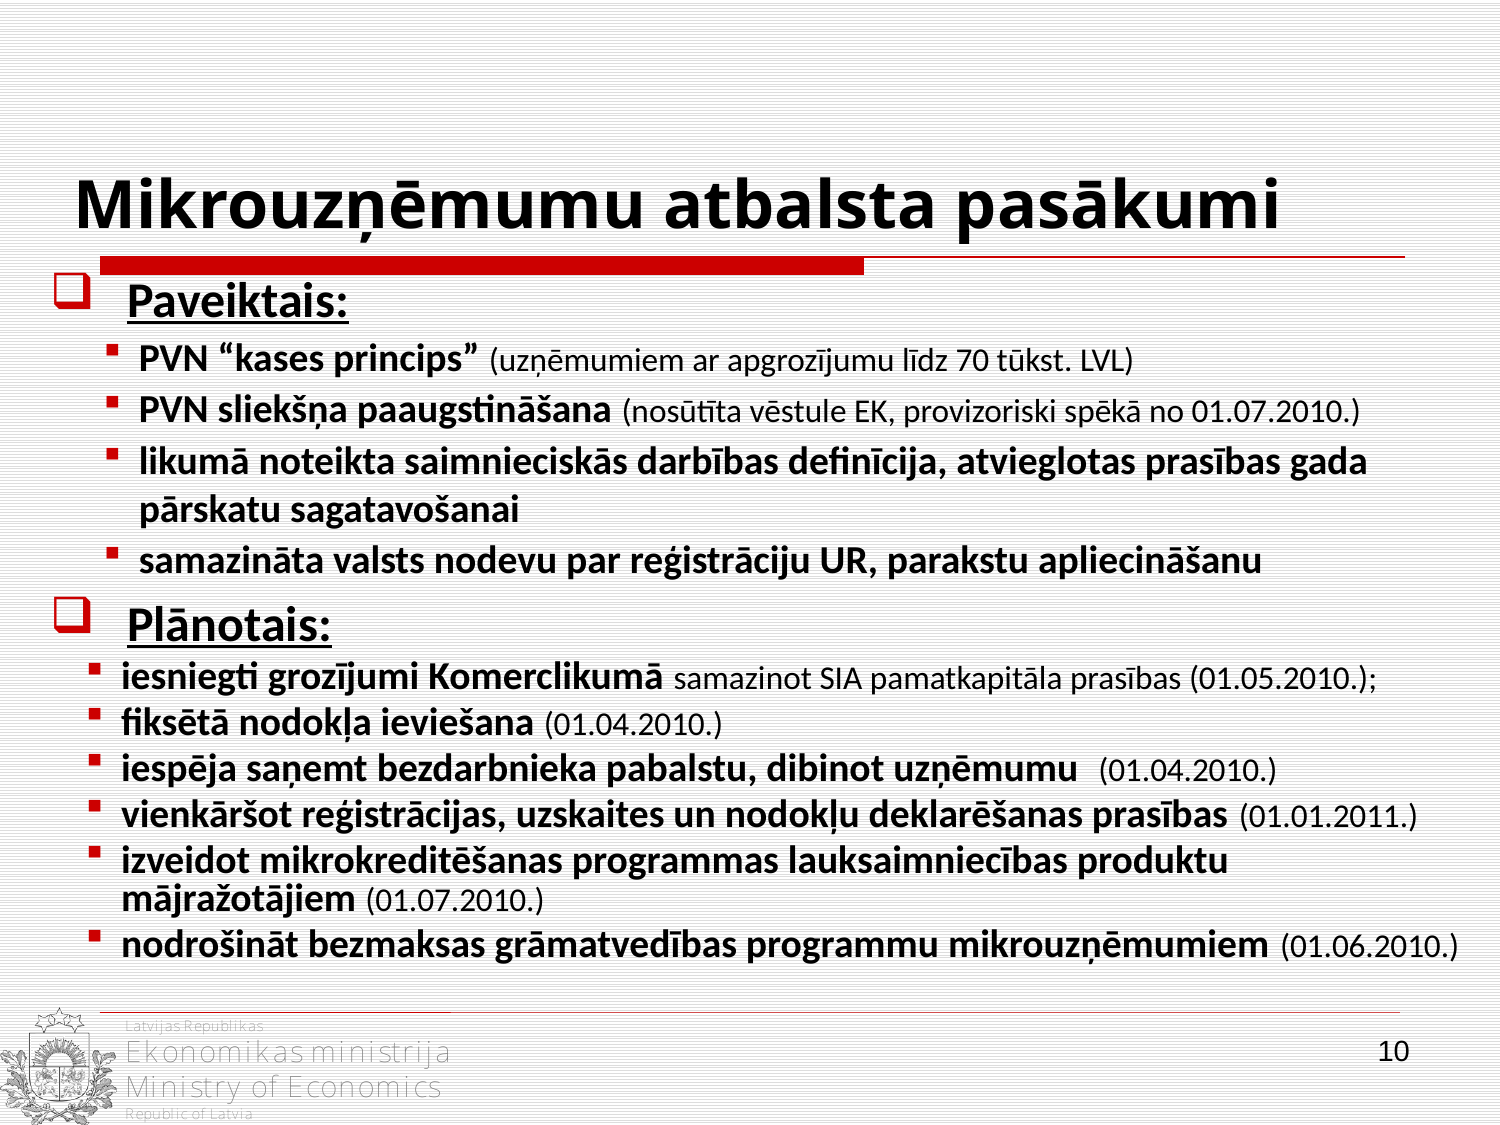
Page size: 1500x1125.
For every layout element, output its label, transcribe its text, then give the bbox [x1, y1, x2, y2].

list Paveiktais: PVN “kases princips” (uzņēmumiem ar apgrozījumu līdz 70 tūkst. LVL) PVN sliekšņa paaugstināšana (nosūtīta vēstule EK, provizoriski spēkā no 01.07.2010.) likumā noteikta saimnieciskās darbības definīcija, atvieglotas prasības gada pārskatu sagatavošanai samazināta valsts nodevu par reģistrāciju UR, parakstu apliecināšanu Plānotais: iesniegti grozījumi Komerclikumā samazinot SIA pamatkapitāla prasības (01.05.2010.); fiksētā nodokļa ieviešana (01.04.2010.) iespēja saņemt bezdarbnieka pabalstu, dibinot uzņēmumu (01.04.2010.) vienkāršot reģistrācijas, uzskaites un nodokļu deklarēšanas prasības (01.01.2011.) izveidot mikrokreditēšanas programmas lauksaimniecības produktu mājražotājiem (01.07.2010.) nodrošināt bezmaksas grāmatvedības programmu mikrouzņēmumiem (01.06.2010.) [34, 259, 1477, 1011]
title Mikrouzņēmumu atbalsta pasākumi [58, 49, 1477, 250]
slide_number 10 [1074, 1024, 1426, 1103]
picture [0, 1007, 117, 1125]
